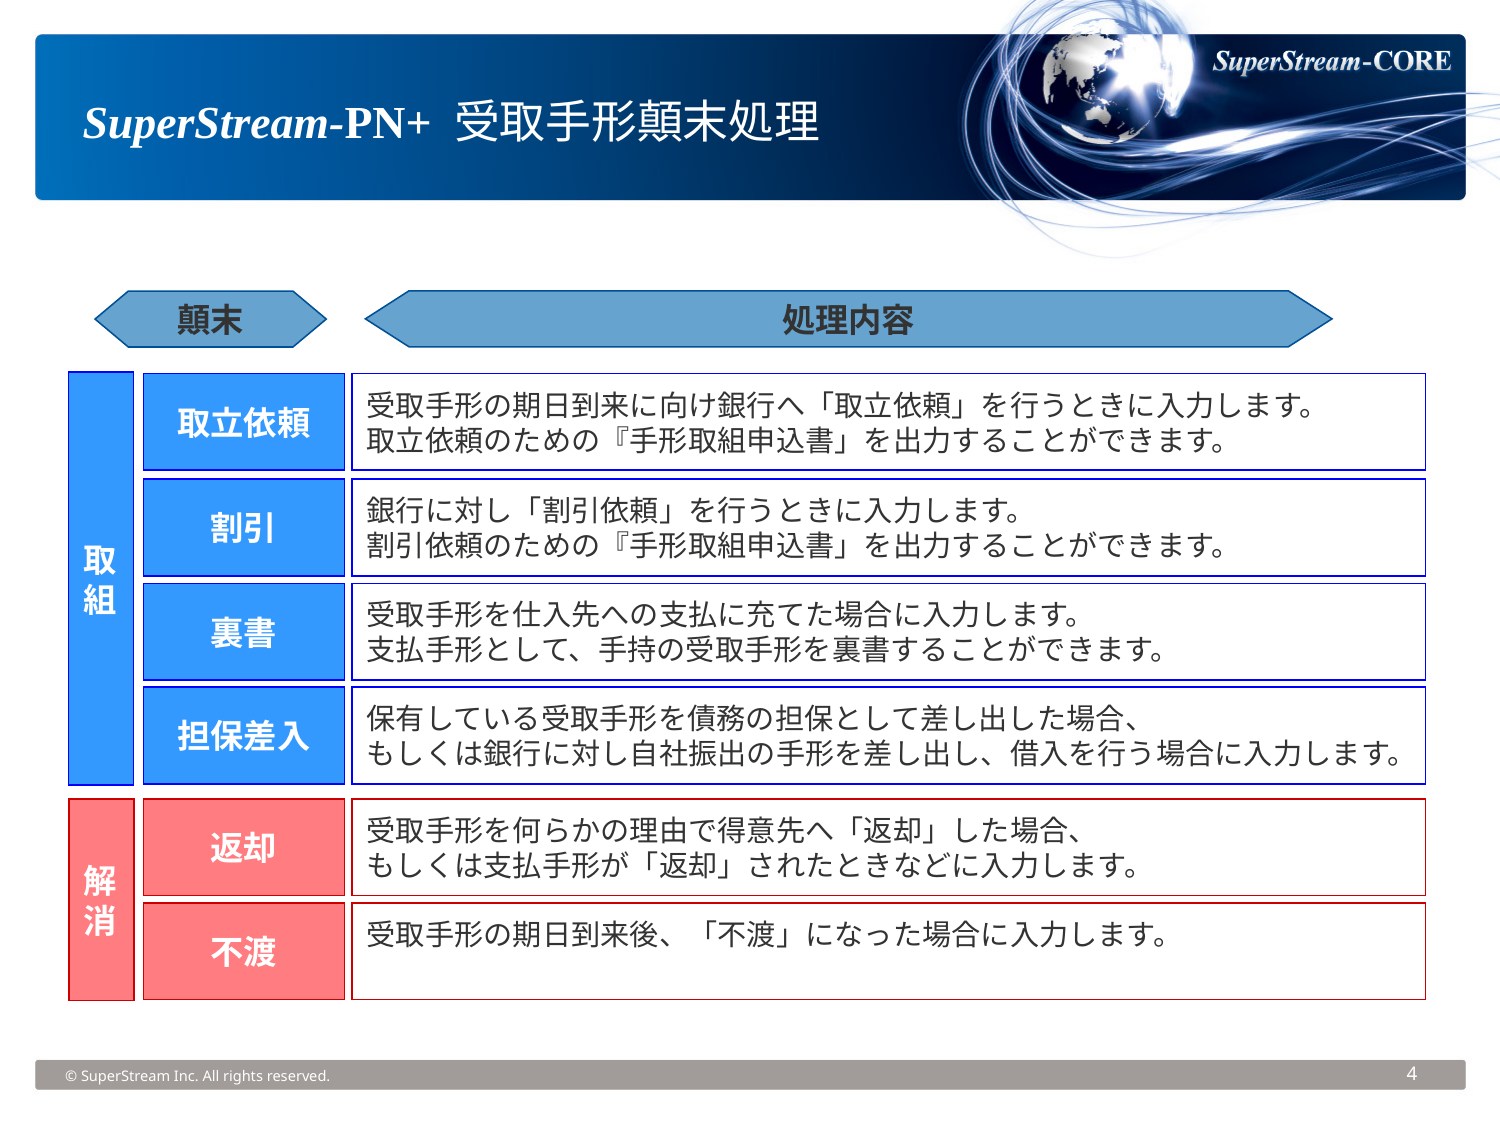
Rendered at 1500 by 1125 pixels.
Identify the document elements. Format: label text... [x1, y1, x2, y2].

text_box 担保差入 [143, 687, 345, 784]
text_box 不渡 [143, 902, 345, 1000]
text_box 裏書 [143, 583, 345, 681]
text_box 処理内容 [365, 290, 1333, 347]
text_box 解 消 [68, 798, 134, 1001]
text_box 割引 [143, 479, 345, 576]
text_box 受取手形を何らかの理由で得意先へ「返却」した場合、 もしくは支払手形が「返却」されたときなどに入力します。 [351, 798, 1426, 896]
text_box 保有している受取手形を債務の担保として差し出した場合、 もしくは銀行に対し自社振出の手形を差し出し、借入を行う場合に入力します。 [351, 687, 1426, 784]
text_box 銀行に対し「割引依頼」を行うときに入力します。 割引依頼のための『手形取組申込書」を出力することができます。 [351, 479, 1426, 576]
text_box 受取手形の期日到来後、「不渡」になった場合に入力します。 [351, 902, 1426, 1000]
title SuperStream-PN+ 受取手形顛末処理 [82, 35, 1418, 201]
text_box 受取手形を仕入先への支払に充てた場合に入力します。 支払手形として、手持の受取手形を裏書することができます。 [351, 583, 1426, 681]
picture [0, 0, 1500, 1125]
text_box 取立依頼 [143, 373, 345, 471]
text_box 顛末 [95, 291, 327, 348]
text_box 取 組 [68, 372, 134, 786]
footer © SuperStream Inc. All rights reserved. [50, 1059, 423, 1094]
text_box 返却 [143, 798, 345, 896]
slide_number 4 [1299, 1060, 1418, 1090]
text_box 受取手形の期日到来に向け銀行へ「取立依頼」を行うときに入力します。 取立依頼のための『手形取組申込書」を出力することができます。 [351, 373, 1426, 471]
